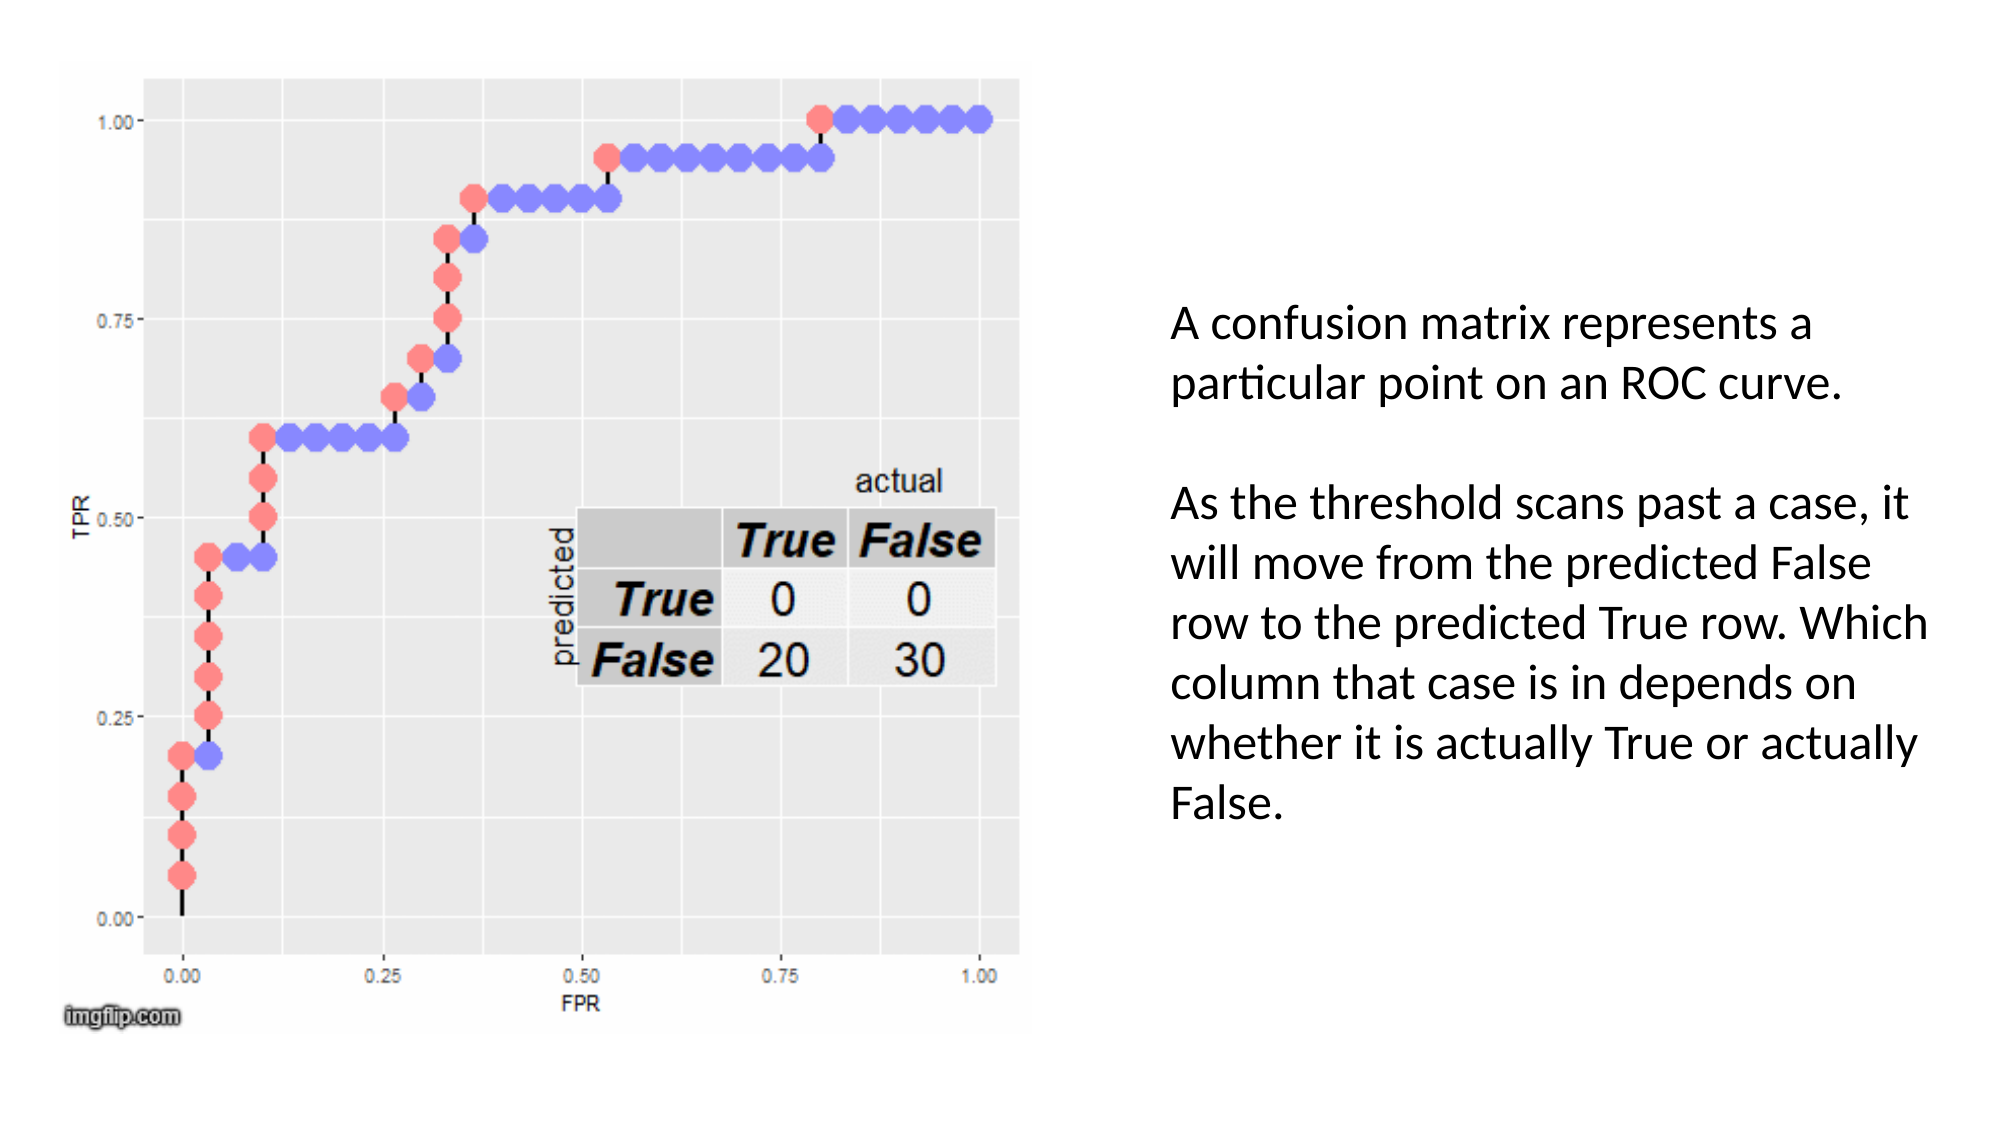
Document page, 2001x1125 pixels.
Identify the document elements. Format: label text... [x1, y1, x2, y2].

text_box A confusion matrix represents a particular point on an ROC curve. As the threshold scans past a case, it will move from the predicted False row to the predicted True row. Which column that case is in depends on whether it is actually True or actually False. [1155, 282, 1945, 837]
picture [59, 61, 1032, 1034]
